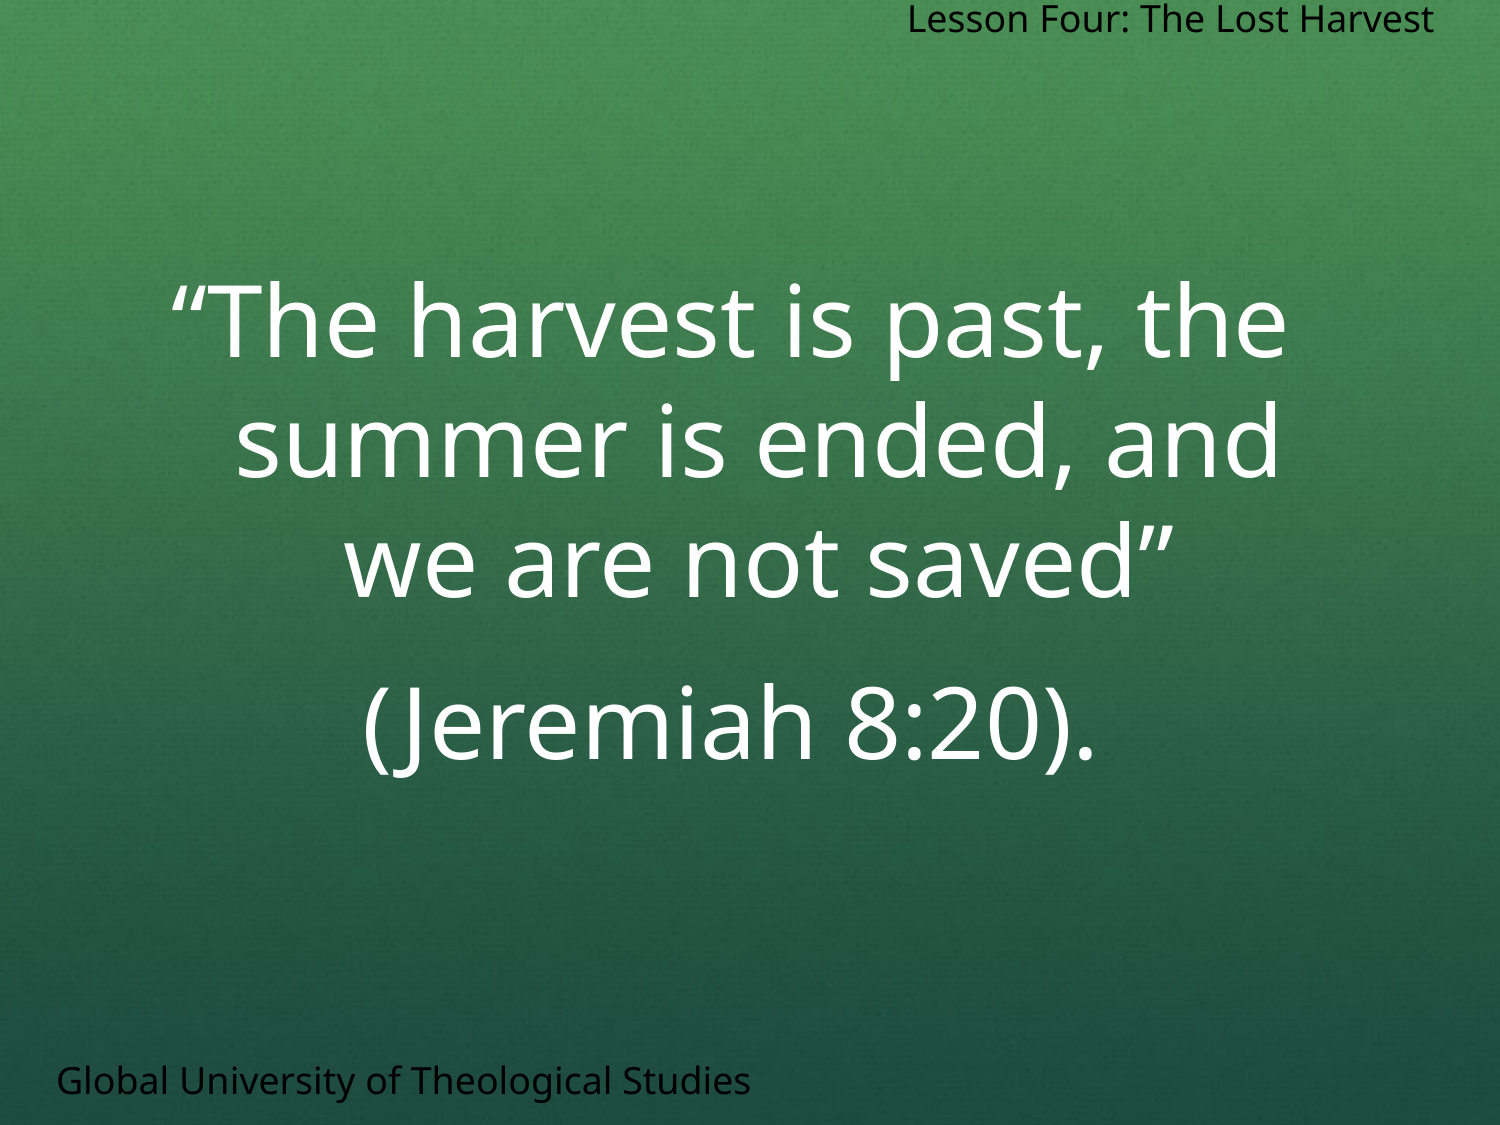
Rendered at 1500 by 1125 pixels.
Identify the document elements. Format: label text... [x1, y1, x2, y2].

picture [0, 0, 1500, 1125]
text_box Lesson Four: The Lost Harvest [892, 0, 1450, 93]
text_box Global University of Theological Studies [41, 1049, 768, 1110]
subtitle “The harvest is past, the summer is ended, and we are not saved” (Jeremiah 8:20). [137, 250, 1325, 413]
